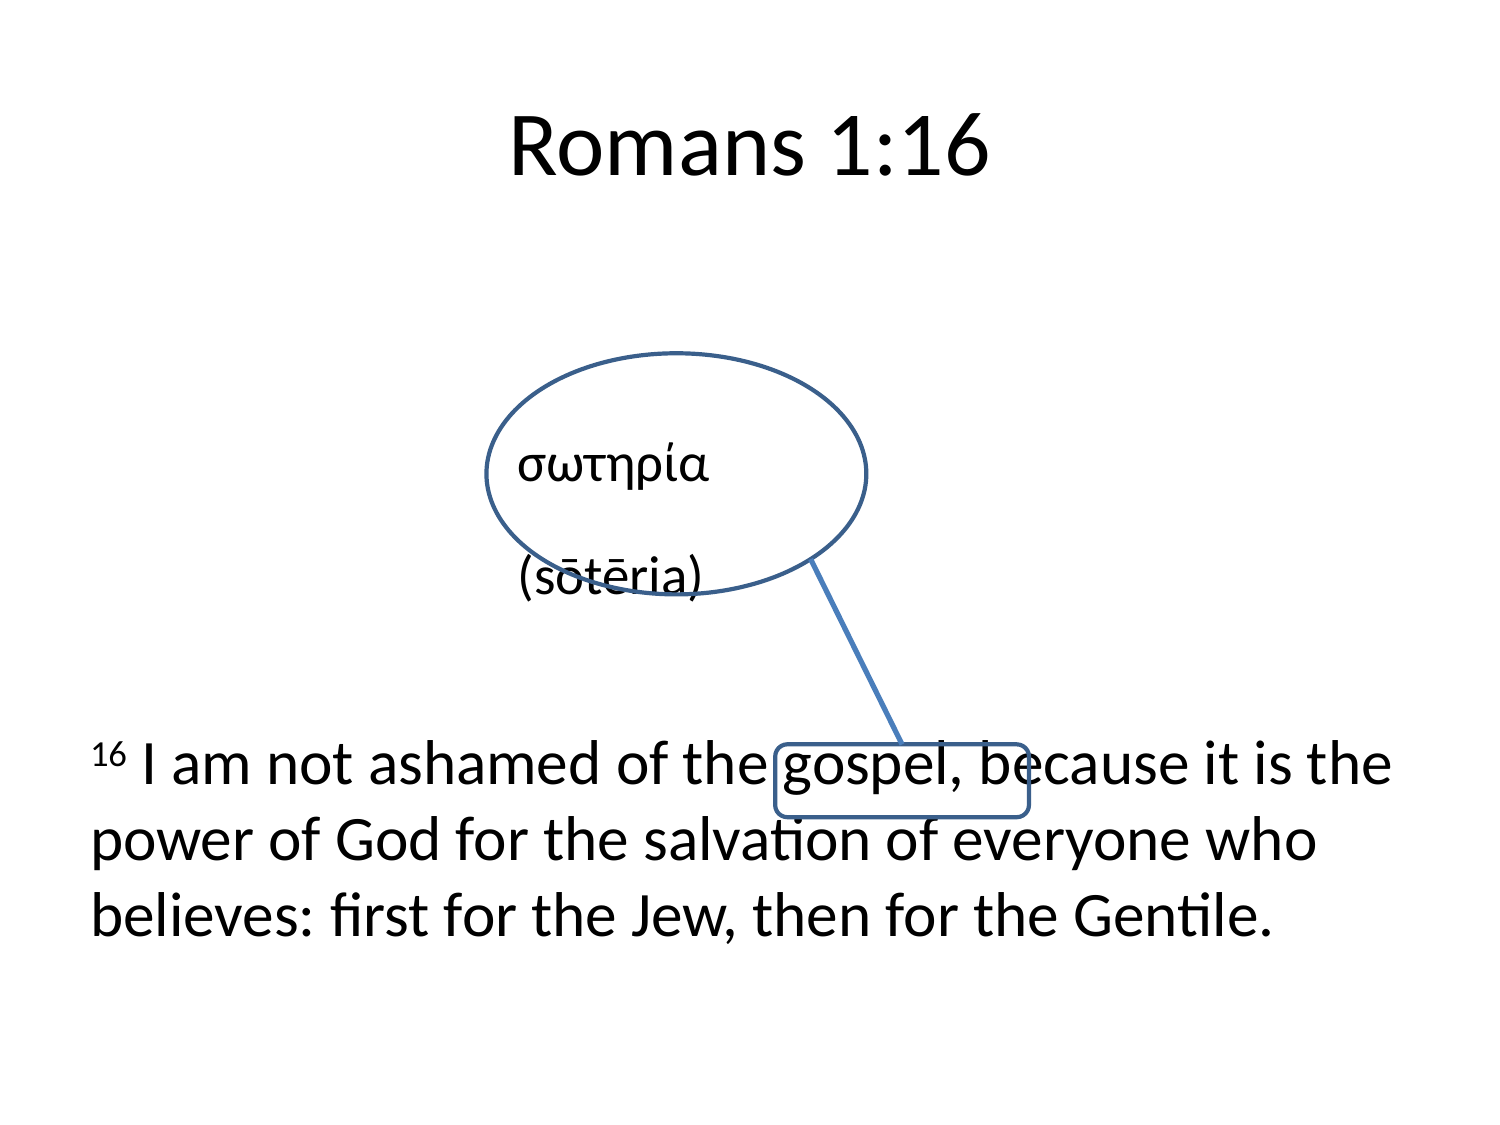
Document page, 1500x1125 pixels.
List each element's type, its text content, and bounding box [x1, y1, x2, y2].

title Romans 1:16 [75, 45, 1425, 233]
list σωτηρία (sōtēria) 16 I am not ashamed of the gospel, because it is the power of God for the salvation of everyone who believes: first for the Jew, then for the Gentile. [75, 262, 1425, 1005]
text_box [810, 558, 903, 745]
text_box [773, 742, 1032, 820]
text_box [484, 351, 869, 597]
